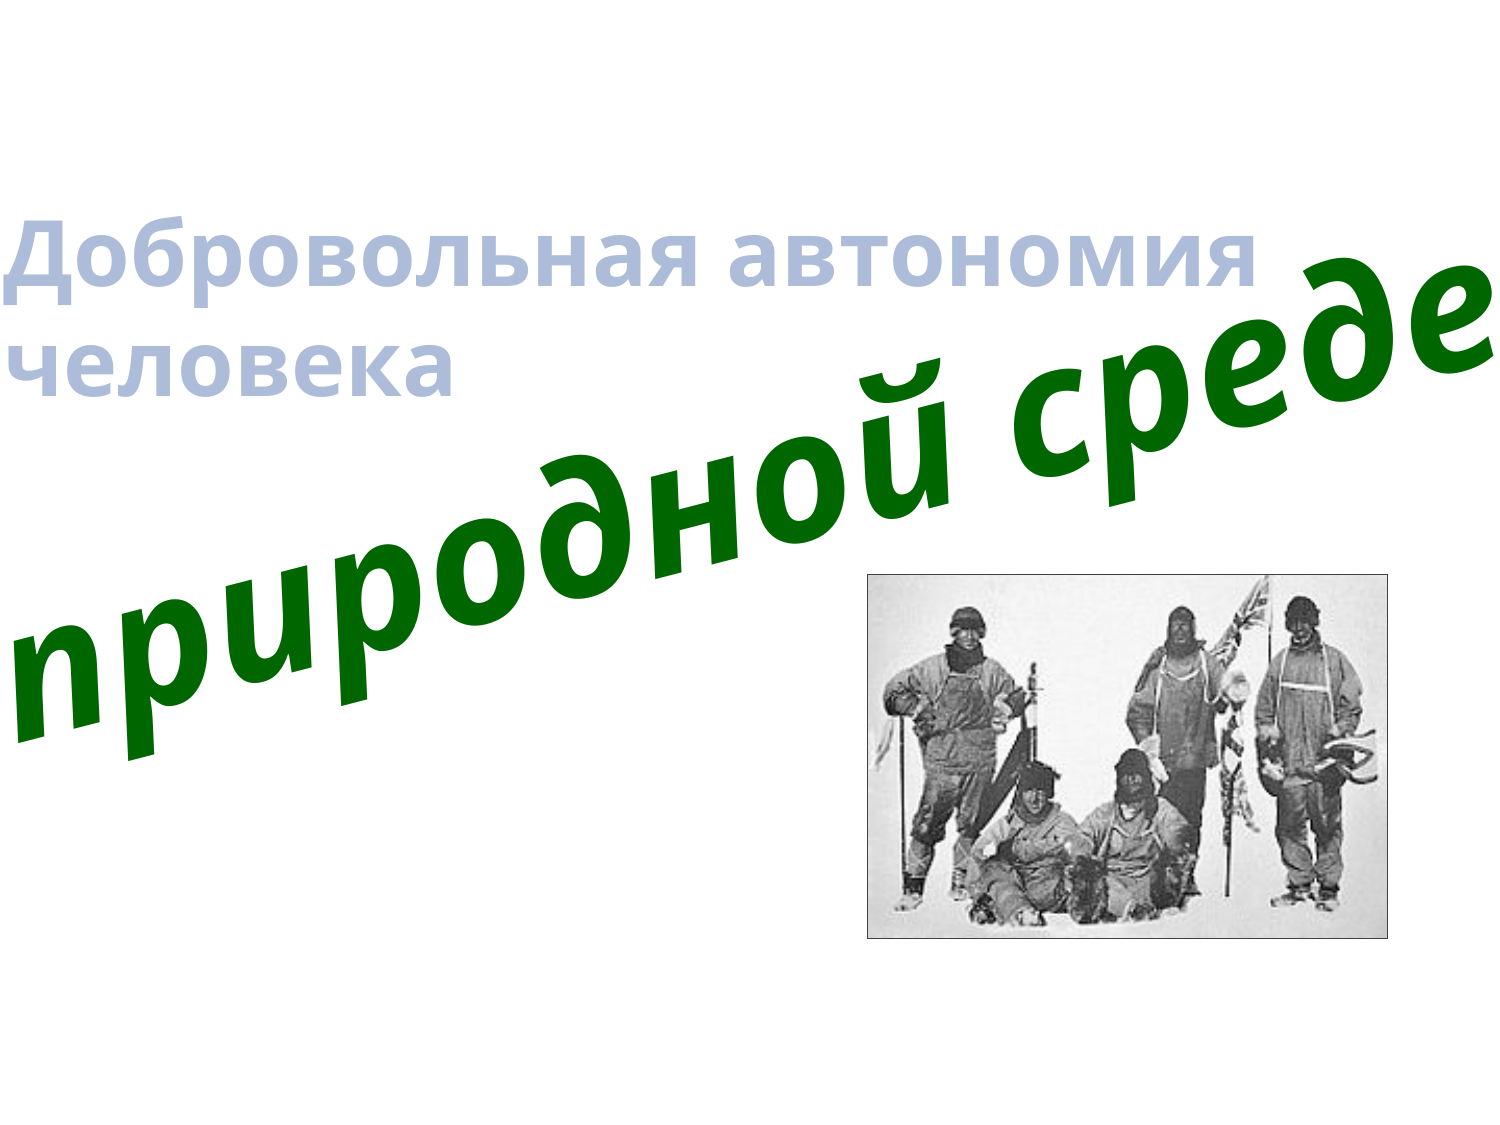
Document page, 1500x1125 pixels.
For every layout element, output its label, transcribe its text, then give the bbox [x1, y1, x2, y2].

text_box Добровольная автономия человека [0, 187, 1277, 423]
picture [866, 573, 1389, 939]
text_box в природной среде [0, 168, 1500, 795]
